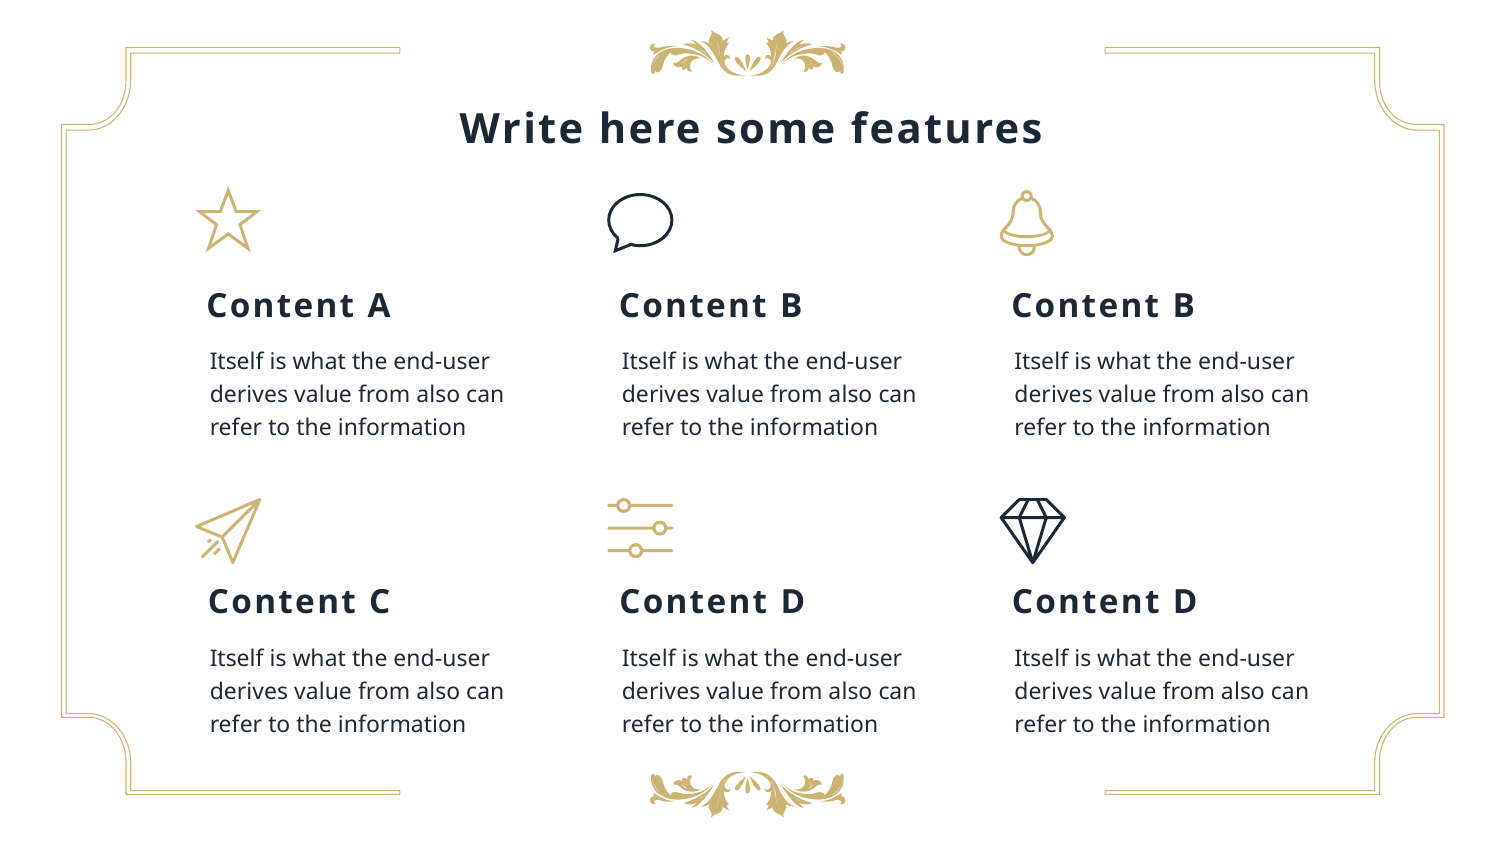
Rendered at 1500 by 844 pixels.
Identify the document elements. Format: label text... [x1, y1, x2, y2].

text_box Itself is what the end-user derives value from also can refer to the information [195, 334, 527, 448]
text_box Itself is what the end-user derives value from also can refer to the information [607, 630, 939, 744]
text_box Itself is what the end-user derives value from also can refer to the information [999, 630, 1331, 744]
text_box [607, 520, 674, 536]
text_box Content A [191, 276, 406, 332]
text_box Content C [193, 573, 406, 628]
text_box [999, 190, 1054, 257]
text_box Content D [604, 573, 821, 628]
text_box Itself is what the end-user derives value from also can refer to the information [195, 630, 527, 744]
text_box [195, 186, 262, 253]
text_box Content B [996, 276, 1210, 332]
text_box [607, 543, 674, 559]
text_box Itself is what the end-user derives value from also can refer to the information [999, 334, 1331, 448]
text_box [607, 498, 674, 514]
text_box Content B [604, 276, 818, 332]
text_box [195, 498, 262, 565]
text_box Write here some features [444, 94, 1058, 159]
text_box [607, 193, 674, 254]
text_box Itself is what the end-user derives value from also can refer to the information [607, 334, 939, 448]
text_box [999, 498, 1066, 565]
text_box Content D [997, 573, 1213, 628]
